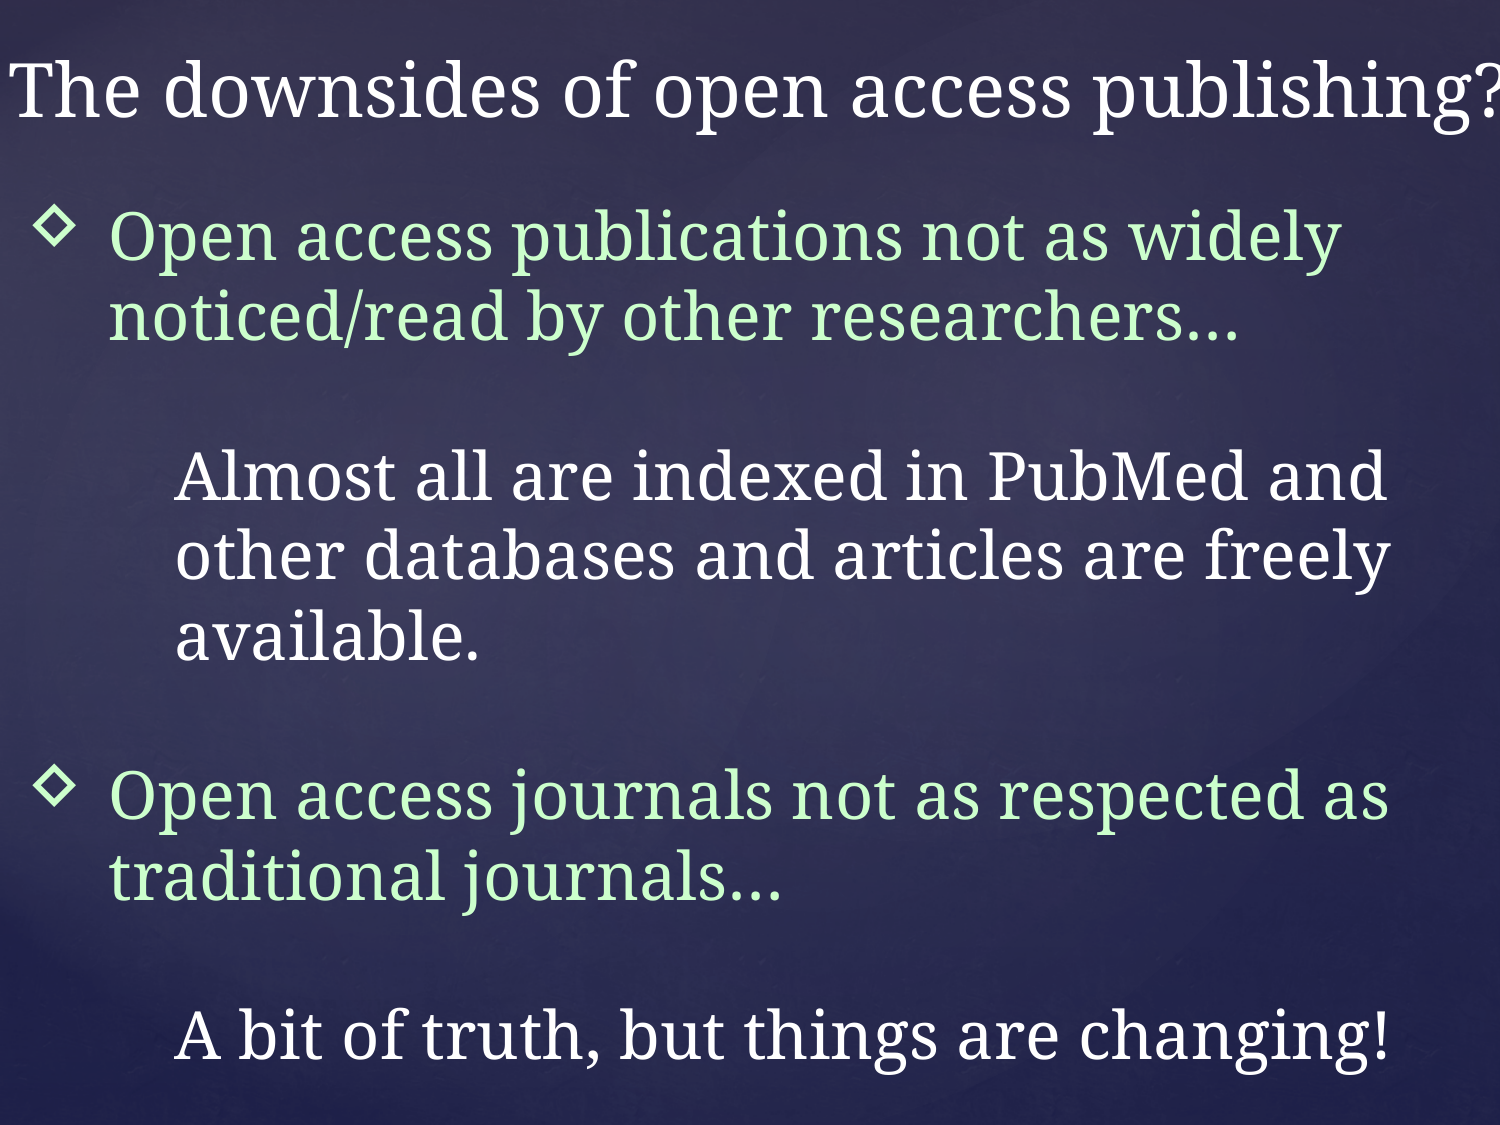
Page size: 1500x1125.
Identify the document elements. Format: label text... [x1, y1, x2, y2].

text_box The downsides of open access publishing? [0, 34, 1500, 140]
text_box Open access publications not as widely noticed/read by other researchers… Almost all are indexed in PubMed and other databases and articles are freely available. Open access journals not as respected as traditional journals… A bit of truth, but things are changing! [9, 186, 1488, 1081]
